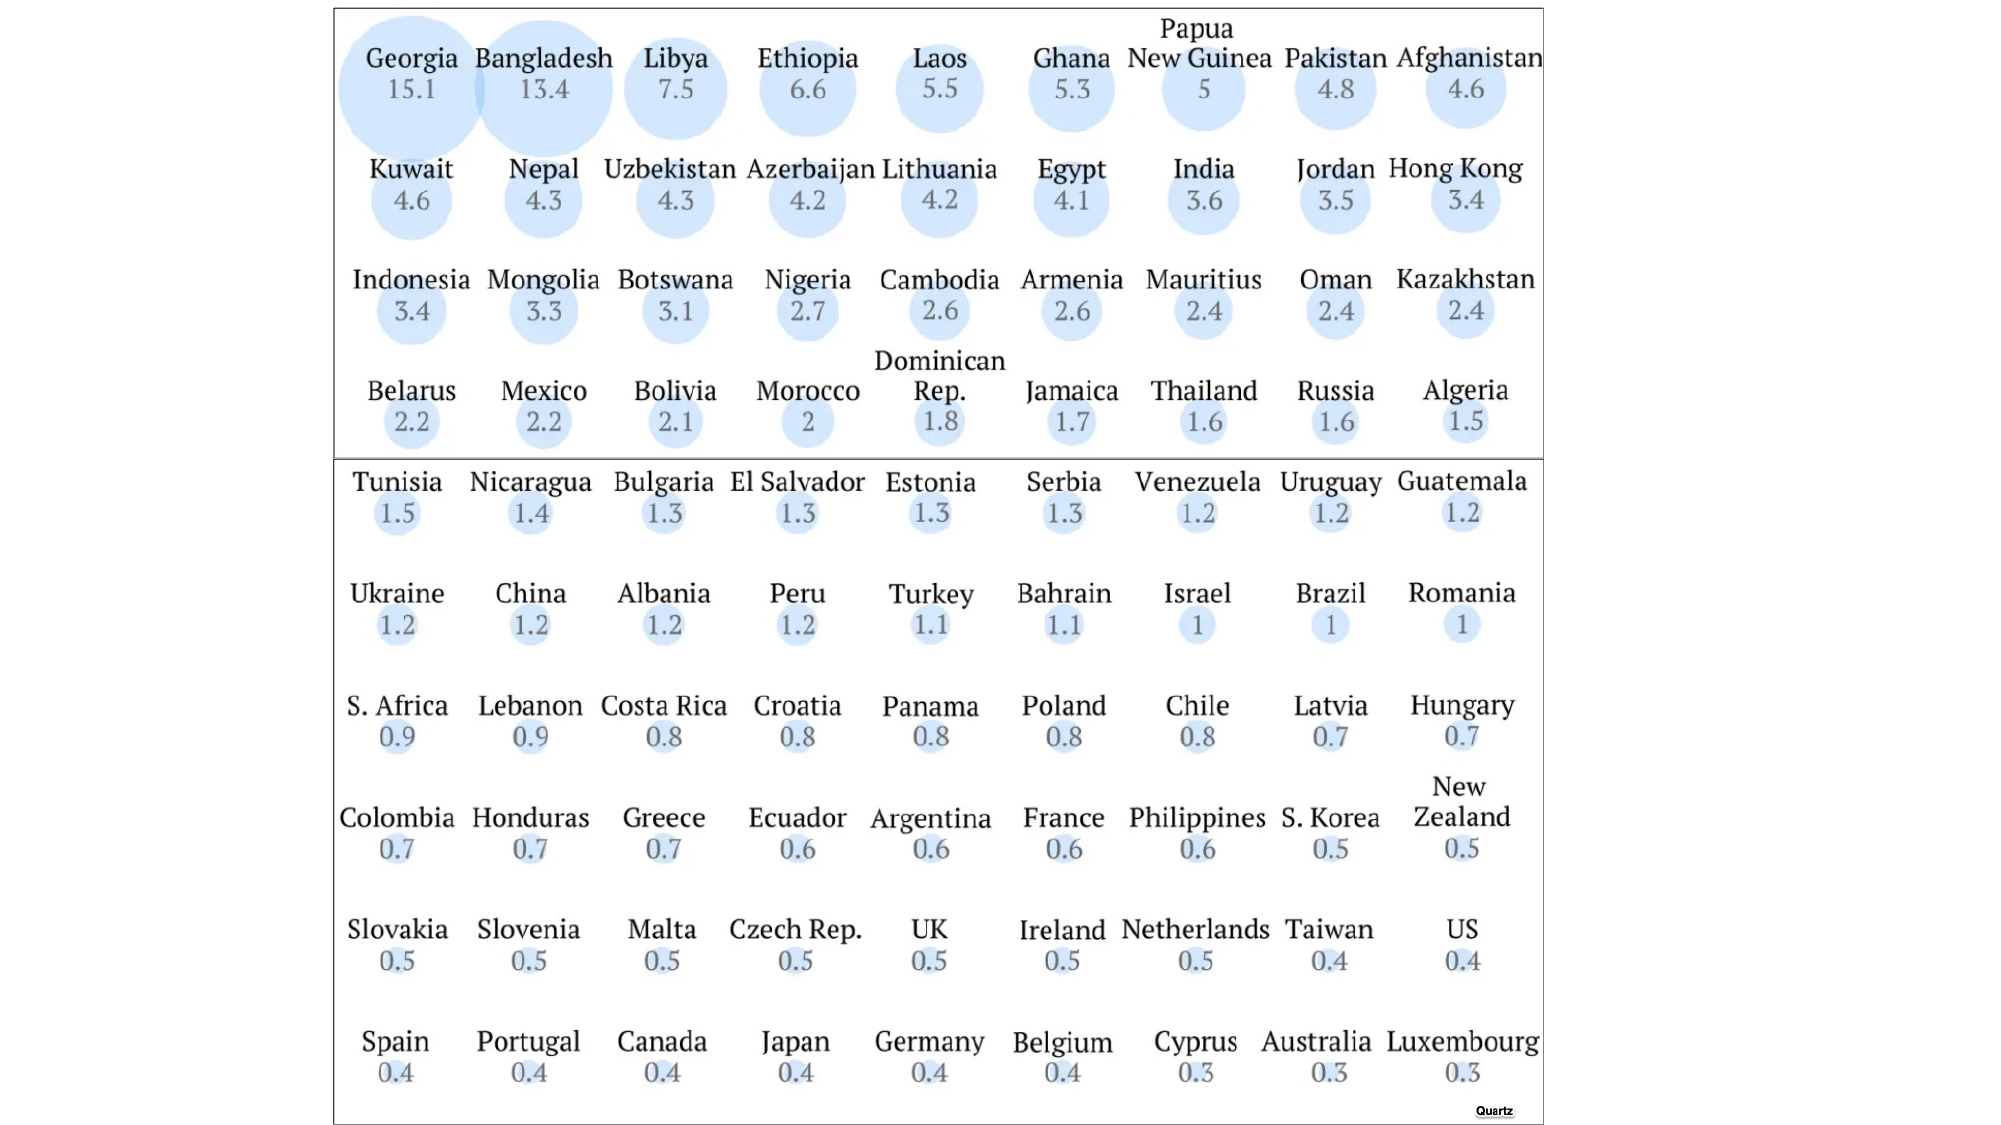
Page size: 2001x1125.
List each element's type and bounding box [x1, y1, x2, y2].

picture [333, 3, 1544, 1125]
